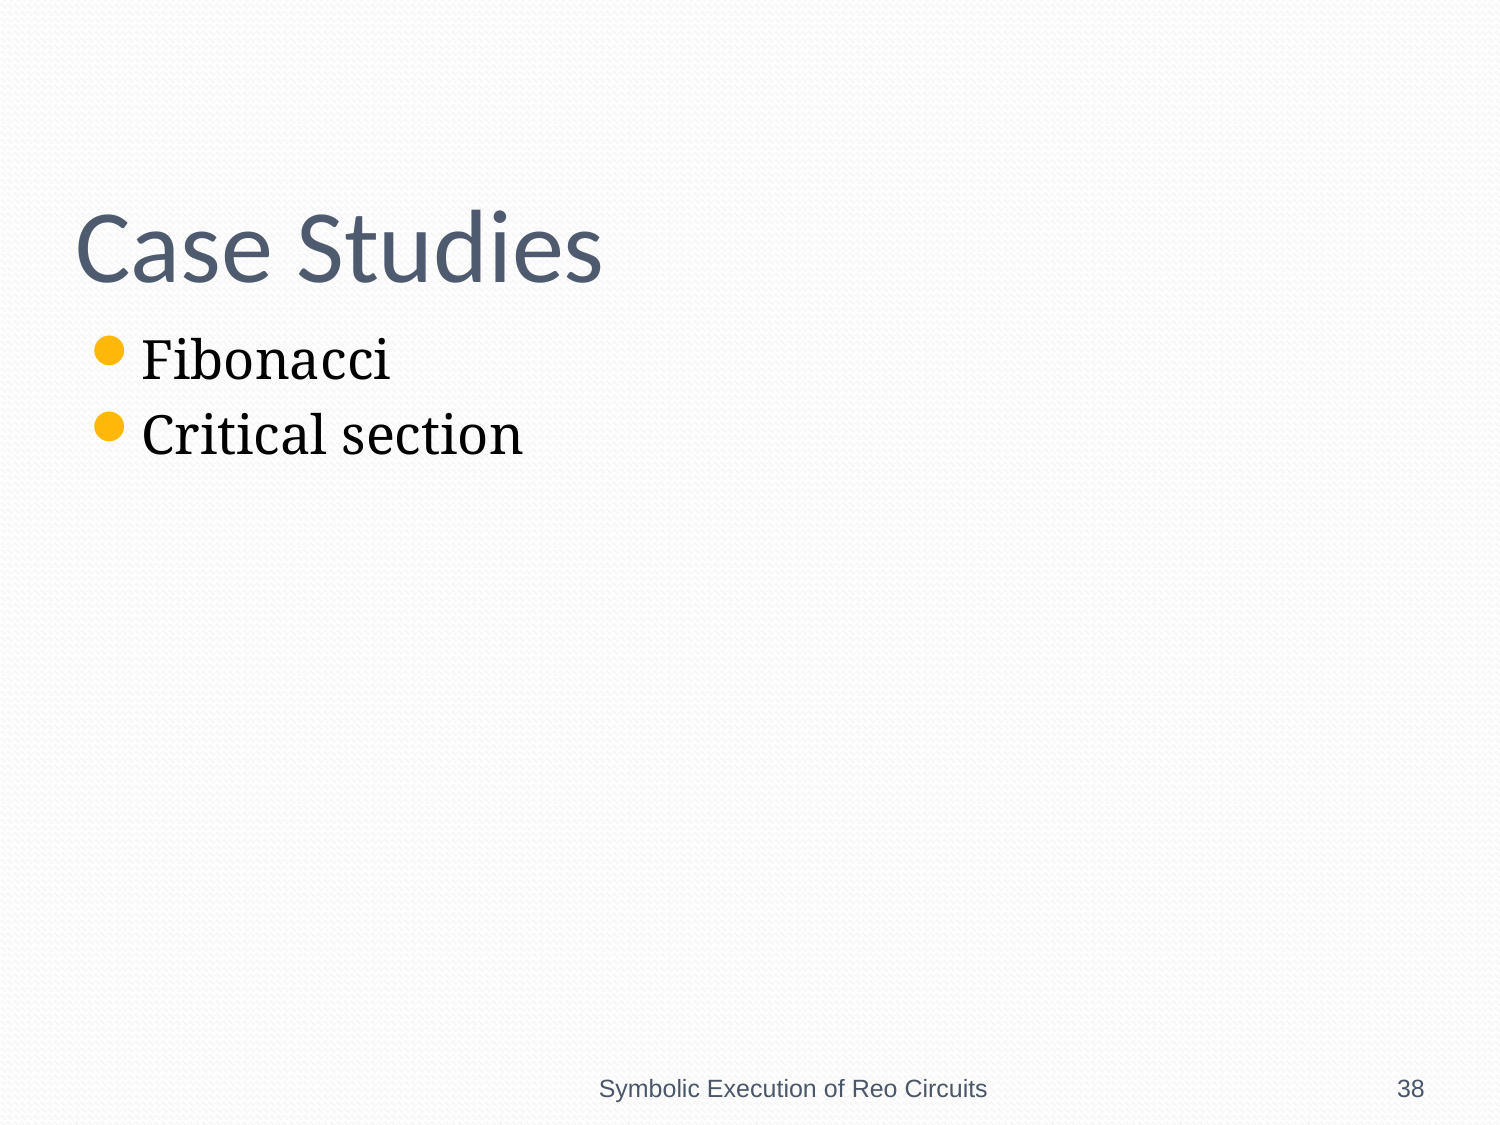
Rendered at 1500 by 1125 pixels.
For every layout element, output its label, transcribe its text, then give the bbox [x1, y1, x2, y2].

list Fibonacci Critical section [74, 317, 1426, 1038]
title Case Studies [74, 115, 1426, 304]
footer Symbolic Execution of Reo Circuits [437, 1042, 1150, 1103]
slide_number 38 [1299, 1042, 1425, 1103]
